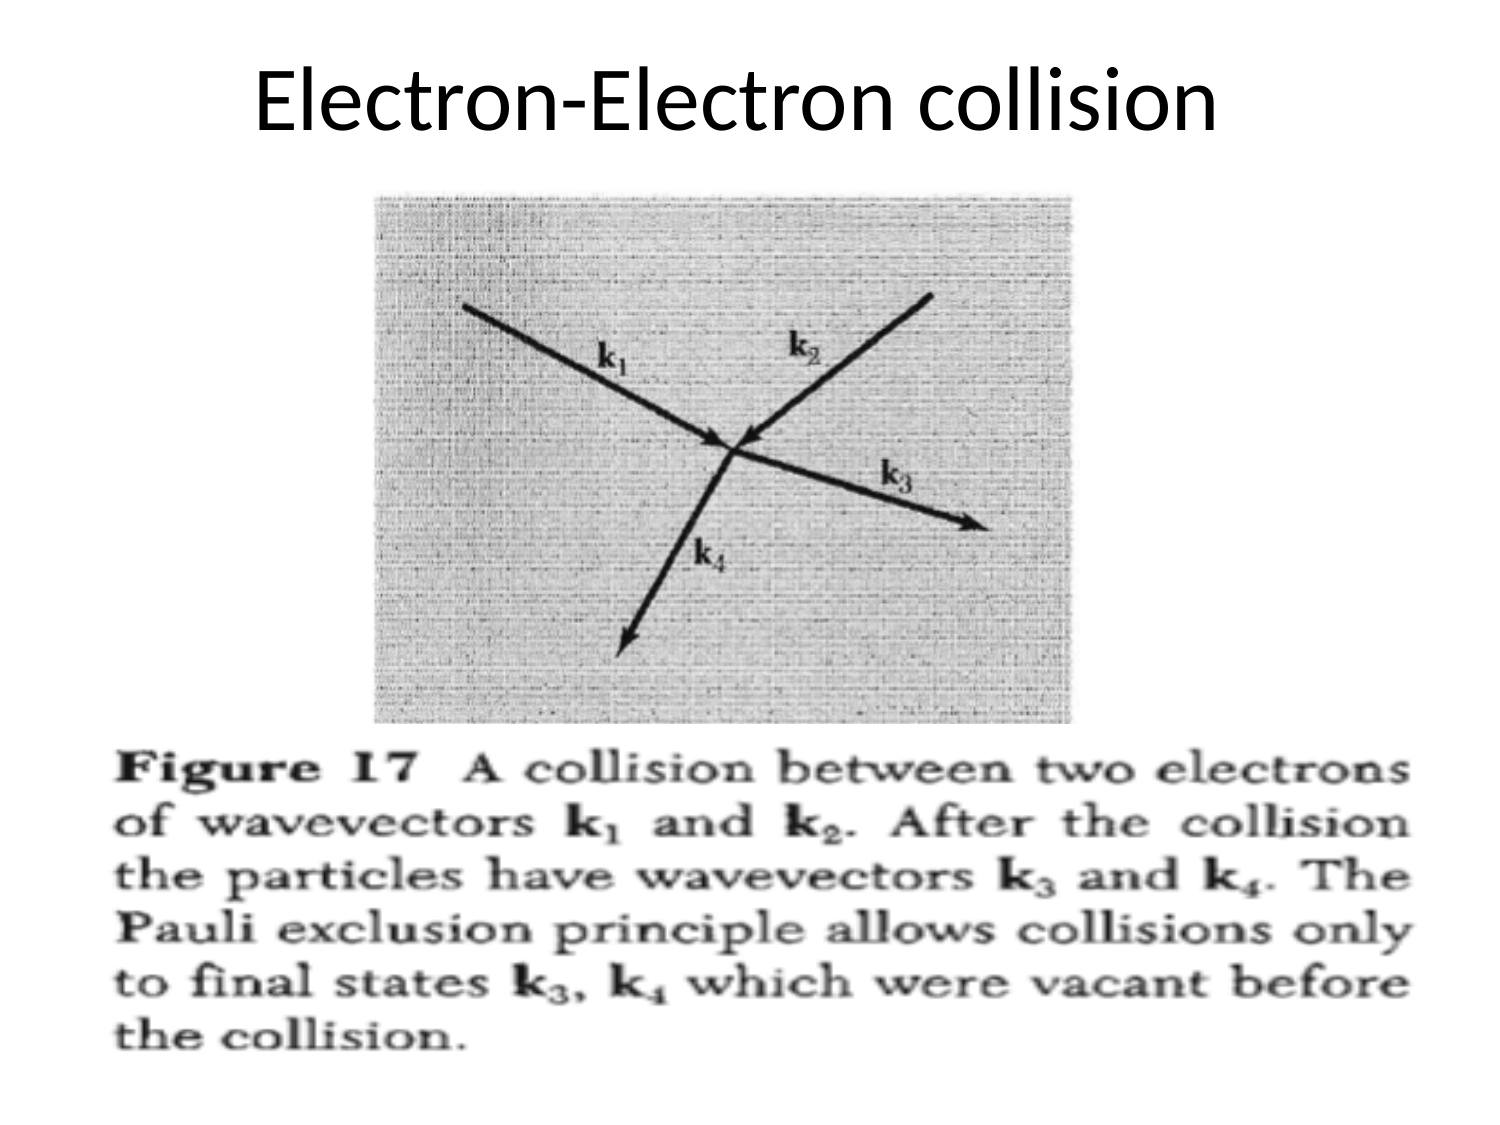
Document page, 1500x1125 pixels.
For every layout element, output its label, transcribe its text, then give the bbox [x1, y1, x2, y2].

picture [74, 187, 1426, 1076]
title Electron-Electron collision [62, 0, 1413, 188]
